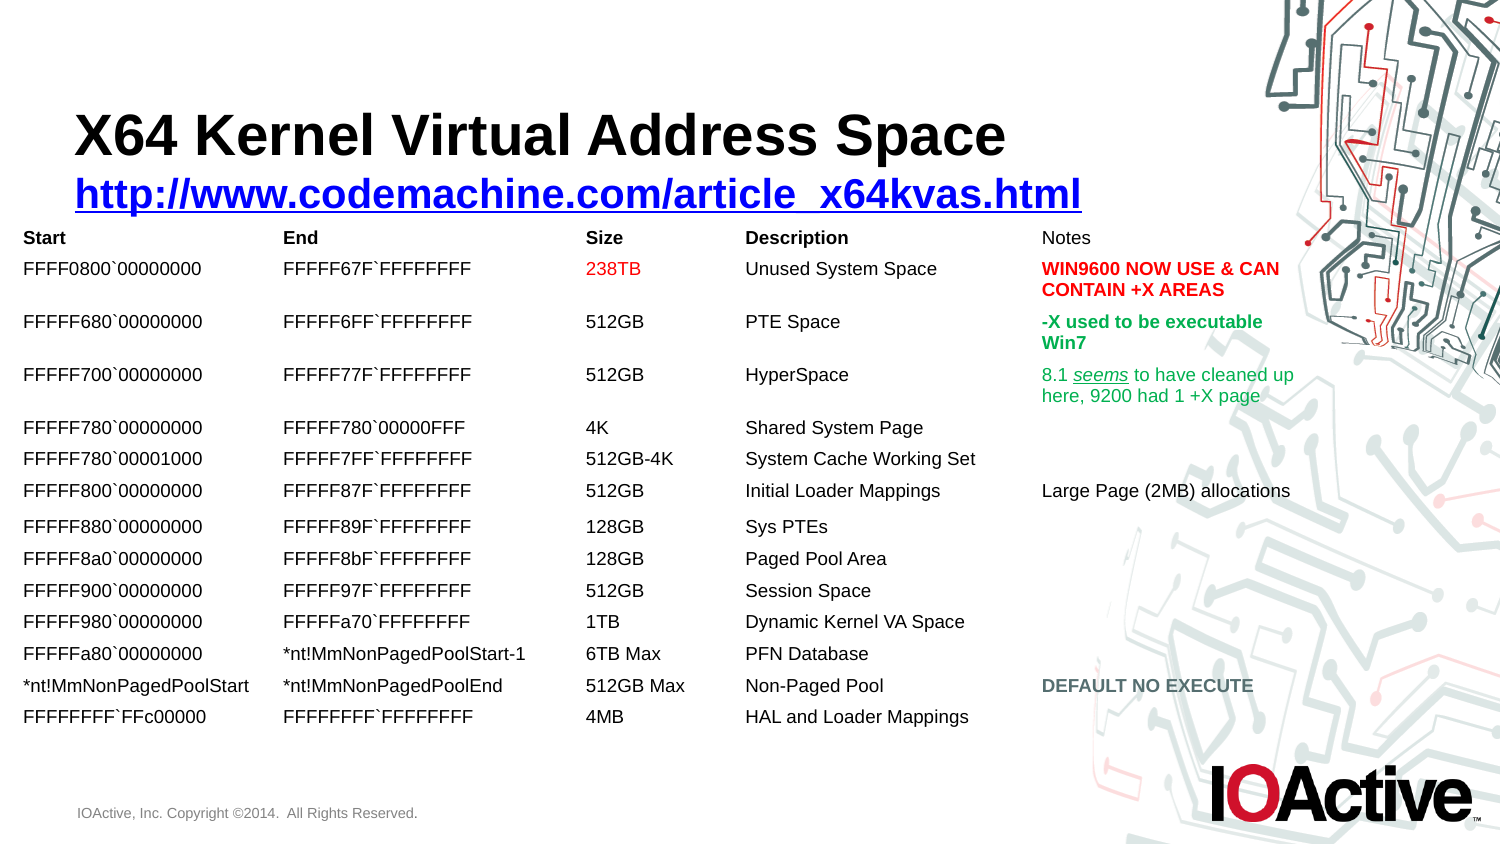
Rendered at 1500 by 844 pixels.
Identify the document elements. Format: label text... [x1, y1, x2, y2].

table_cell FFFFF87F`FFFFFFFF [272, 475, 575, 511]
table_cell FFFFFa80`00000000 [13, 638, 272, 670]
table_cell 128GB [575, 511, 735, 543]
table_cell FFFFF780`00001000 [13, 444, 272, 475]
table_cell [1031, 511, 1312, 543]
table_cell *nt!MmNonPagedPoolEnd [272, 670, 575, 702]
table_cell FFFFF77F`FFFFFFFF [272, 359, 575, 412]
table_cell FFFFF97F`FFFFFFFF [272, 575, 575, 606]
table_cell 238TB [575, 254, 735, 306]
table_cell 4MB [575, 702, 735, 733]
table_cell HyperSpace [735, 359, 1031, 412]
table_cell Shared System Page [735, 412, 1031, 444]
table_cell [1031, 444, 1312, 475]
picture [0, 0, 1500, 844]
table_cell FFFFF980`00000000 [13, 606, 272, 638]
table_cell FFFFF800`00000000 [13, 475, 272, 511]
table_cell Session Space [735, 575, 1031, 606]
table_cell 512GB [575, 306, 735, 359]
table_cell 512GB [575, 575, 735, 606]
table_cell FFFFFFFF`FFFFFFFF [272, 702, 575, 733]
title X64 Kernel Virtual Address Space http://www.codemachine.com/article_x64kvas.html [74, 96, 1213, 222]
table_cell *nt!MmNonPagedPoolStart [13, 670, 272, 702]
table_cell Dynamic Kernel VA Space [735, 606, 1031, 638]
table_cell FFFFF780`00000000 [13, 412, 272, 444]
table_cell [1031, 575, 1312, 606]
table_cell DEFAULT NO EXECUTE [1031, 670, 1312, 702]
table_cell FFFF0800`00000000 [13, 254, 272, 306]
table_cell 128GB [575, 543, 735, 575]
table_cell WIN9600 NOW USE & CAN CONTAIN +X AREAS [1031, 254, 1312, 306]
table_header End [272, 222, 575, 254]
table_cell HAL and Loader Mappings [735, 702, 1031, 733]
table_cell FFFFF67F`FFFFFFFF [272, 254, 575, 306]
table_cell 4K [575, 412, 735, 444]
table_cell FFFFF7FF`FFFFFFFF [272, 444, 575, 475]
table_cell FFFFF880`00000000 [13, 511, 272, 543]
table_cell 8.1 seems to have cleaned up here, 9200 had 1 +X page [1031, 359, 1312, 412]
table_cell [1031, 606, 1312, 638]
table_cell FFFFFFFF`FFc00000 [13, 702, 272, 733]
table_header Size [575, 222, 735, 254]
table_cell FFFFF8bF`FFFFFFFF [272, 543, 575, 575]
table_cell FFFFF8a0`00000000 [13, 543, 272, 575]
table_cell System Cache Working Set [735, 444, 1031, 475]
table_cell [1031, 638, 1312, 670]
table_cell Sys PTEs [735, 511, 1031, 543]
table_cell Unused System Space [735, 254, 1031, 306]
table_cell 512GB Max [575, 670, 735, 702]
table_cell FFFFF6FF`FFFFFFFF [272, 306, 575, 359]
table_cell PTE Space [735, 306, 1031, 359]
table_cell FFFFF780`00000FFF [272, 412, 575, 444]
table_header Description [735, 222, 1031, 254]
table_cell *nt!MmNonPagedPoolStart-1 [272, 638, 575, 670]
table_cell 512GB-4K [575, 444, 735, 475]
table_cell FFFFF89F`FFFFFFFF [272, 511, 575, 543]
table_cell 1TB [575, 606, 735, 638]
table_cell [1031, 412, 1312, 444]
table_cell Initial Loader Mappings [735, 475, 1031, 511]
table_header Notes [1031, 222, 1312, 254]
table_cell PFN Database [735, 638, 1031, 670]
table_cell FFFFF900`00000000 [13, 575, 272, 606]
table_cell Non-Paged Pool [735, 670, 1031, 702]
table_header Start [13, 222, 272, 254]
table_cell FFFFF700`00000000 [13, 359, 272, 412]
table_cell Paged Pool Area [735, 543, 1031, 575]
table_cell Large Page (2MB) allocations [1031, 475, 1312, 511]
table_cell FFFFFa70`FFFFFFFF [272, 606, 575, 638]
table_cell 512GB [575, 359, 735, 412]
table_cell 512GB [575, 475, 735, 511]
table_cell -X used to be executable Win7 [1031, 306, 1312, 359]
table_cell 6TB Max [575, 638, 735, 670]
table_cell FFFFF680`00000000 [13, 306, 272, 359]
table_cell [1031, 702, 1312, 733]
table_cell [1031, 543, 1312, 575]
